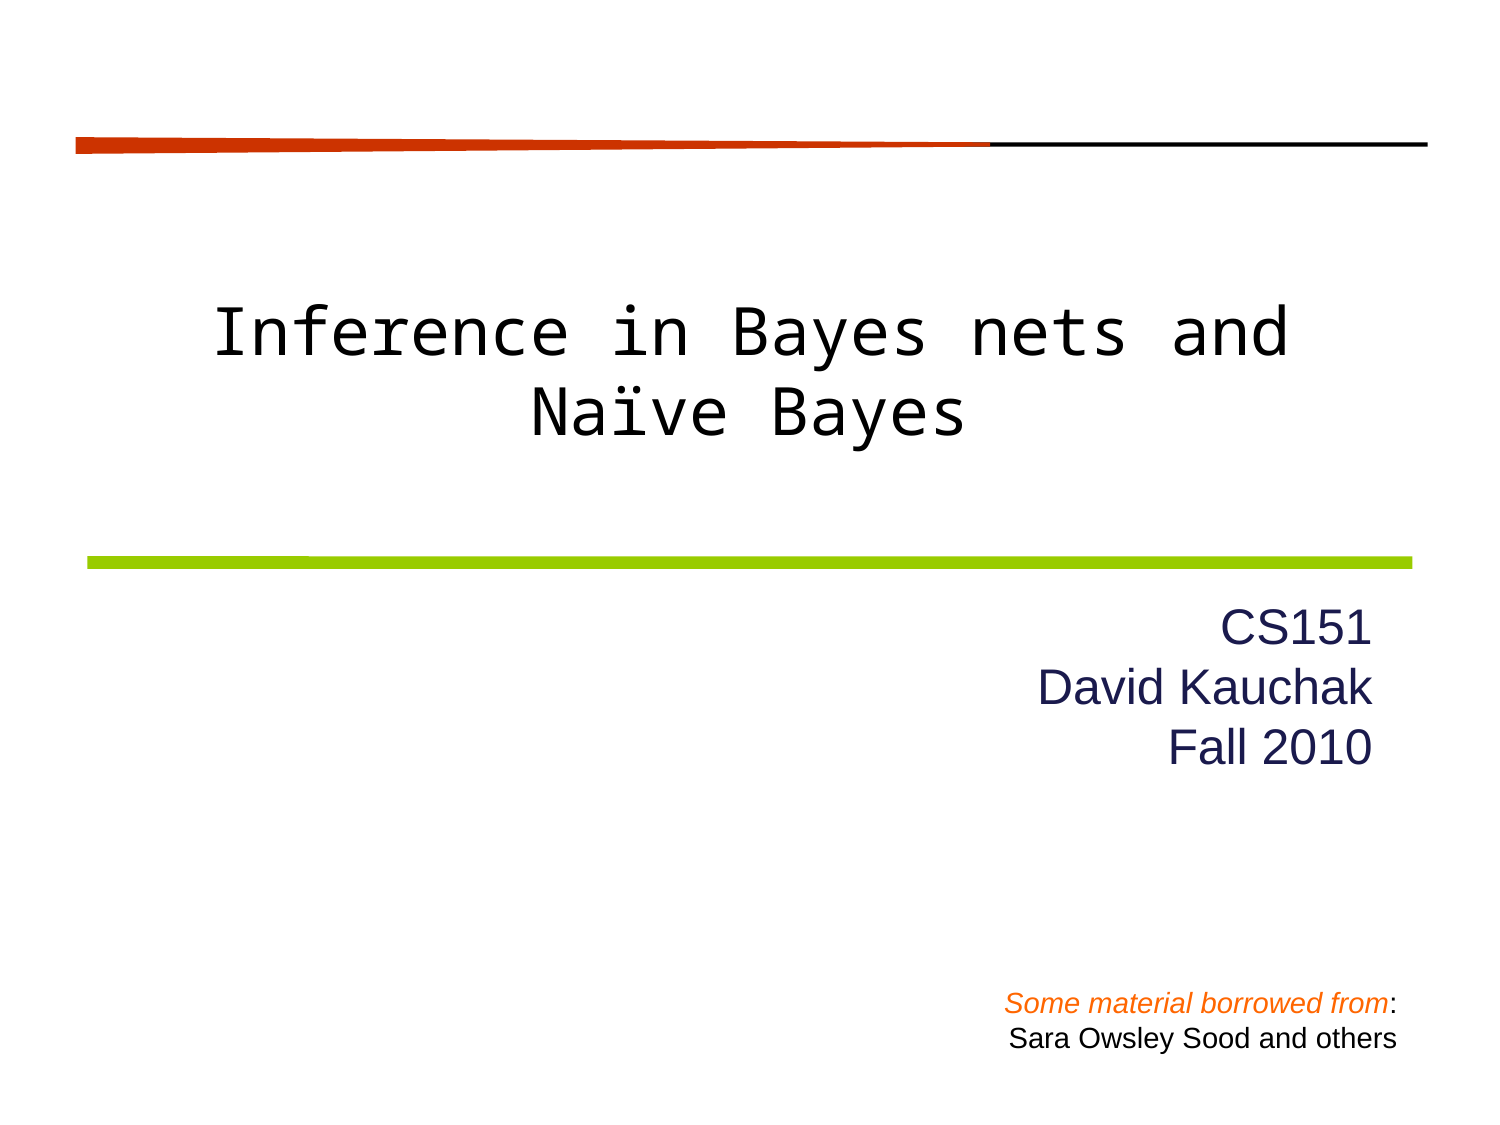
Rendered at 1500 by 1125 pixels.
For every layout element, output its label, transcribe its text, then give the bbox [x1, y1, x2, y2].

title Inference in Bayes nets and Naïve Bayes [112, 274, 1388, 463]
text_box Some material borrowed from: Sara Owsley Sood and others [662, 976, 1413, 1062]
text_box CS151 David Kauchak Fall 2010 [624, 587, 1388, 875]
